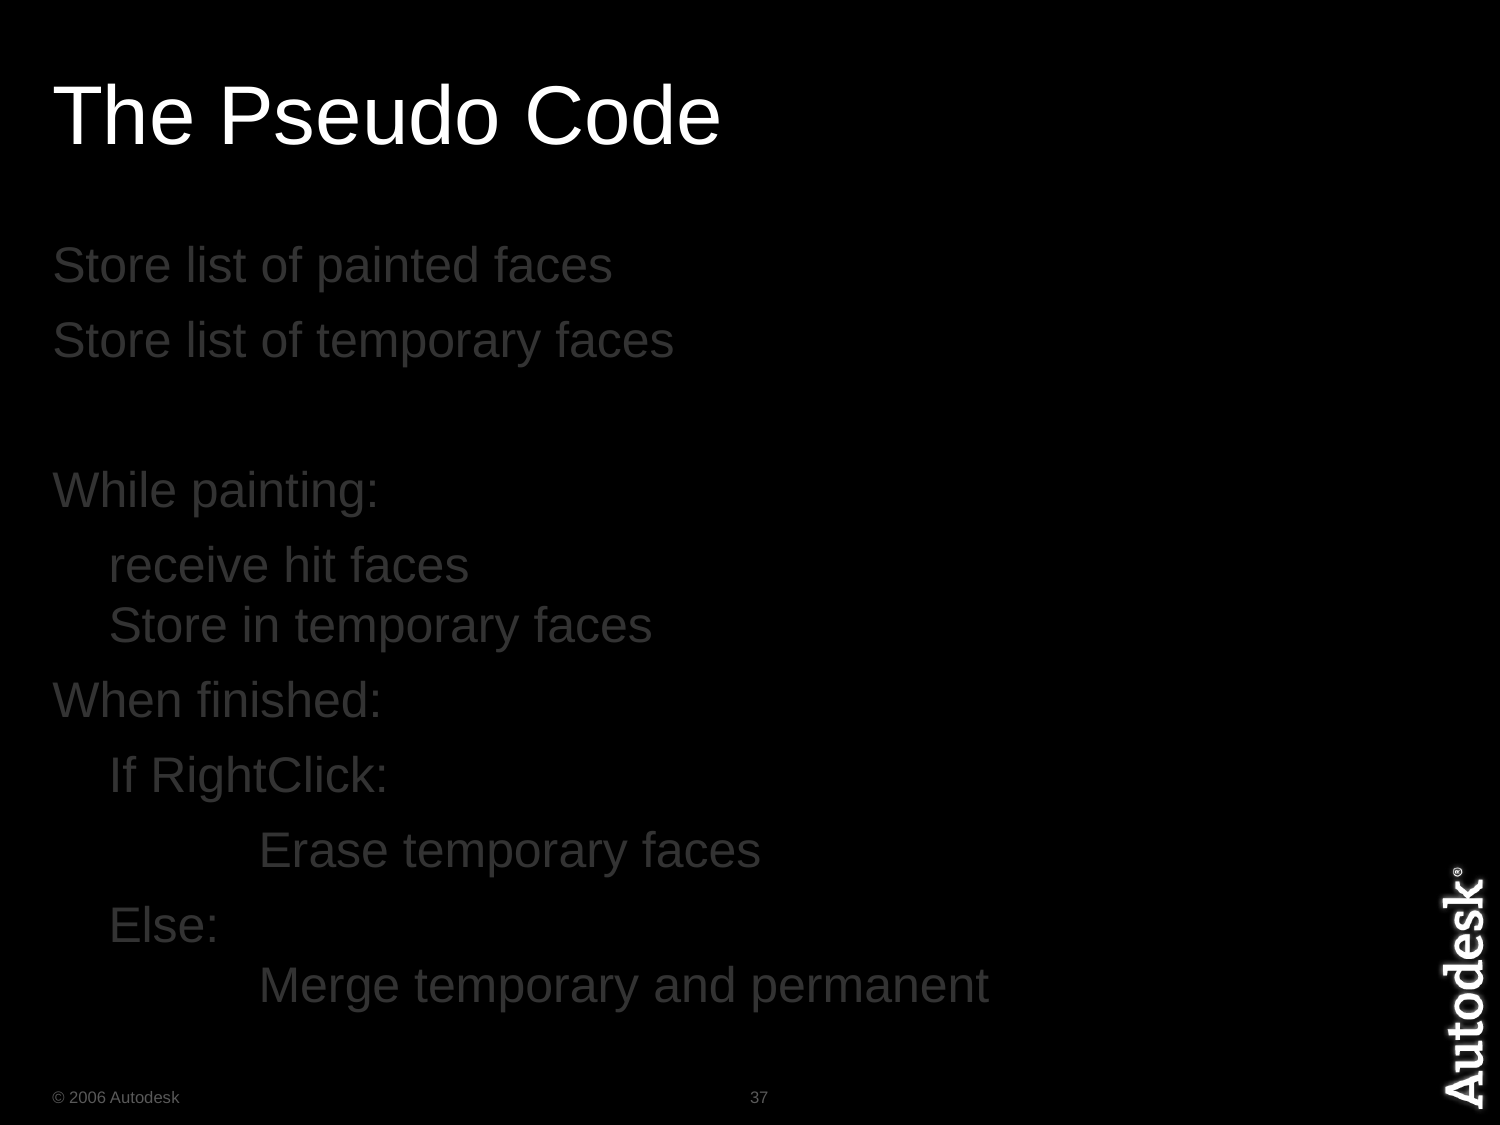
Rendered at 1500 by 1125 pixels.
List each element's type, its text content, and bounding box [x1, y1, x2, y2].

title The Pseudo Code [52, 22, 1401, 211]
list Store list of painted faces Store list of temporary faces While painting: receive hit faces Store in temporary faces When finished: If RightClick: Erase temporary faces Else: Merge temporary and permanent [52, 231, 1401, 1073]
picture [1402, 0, 1500, 1125]
